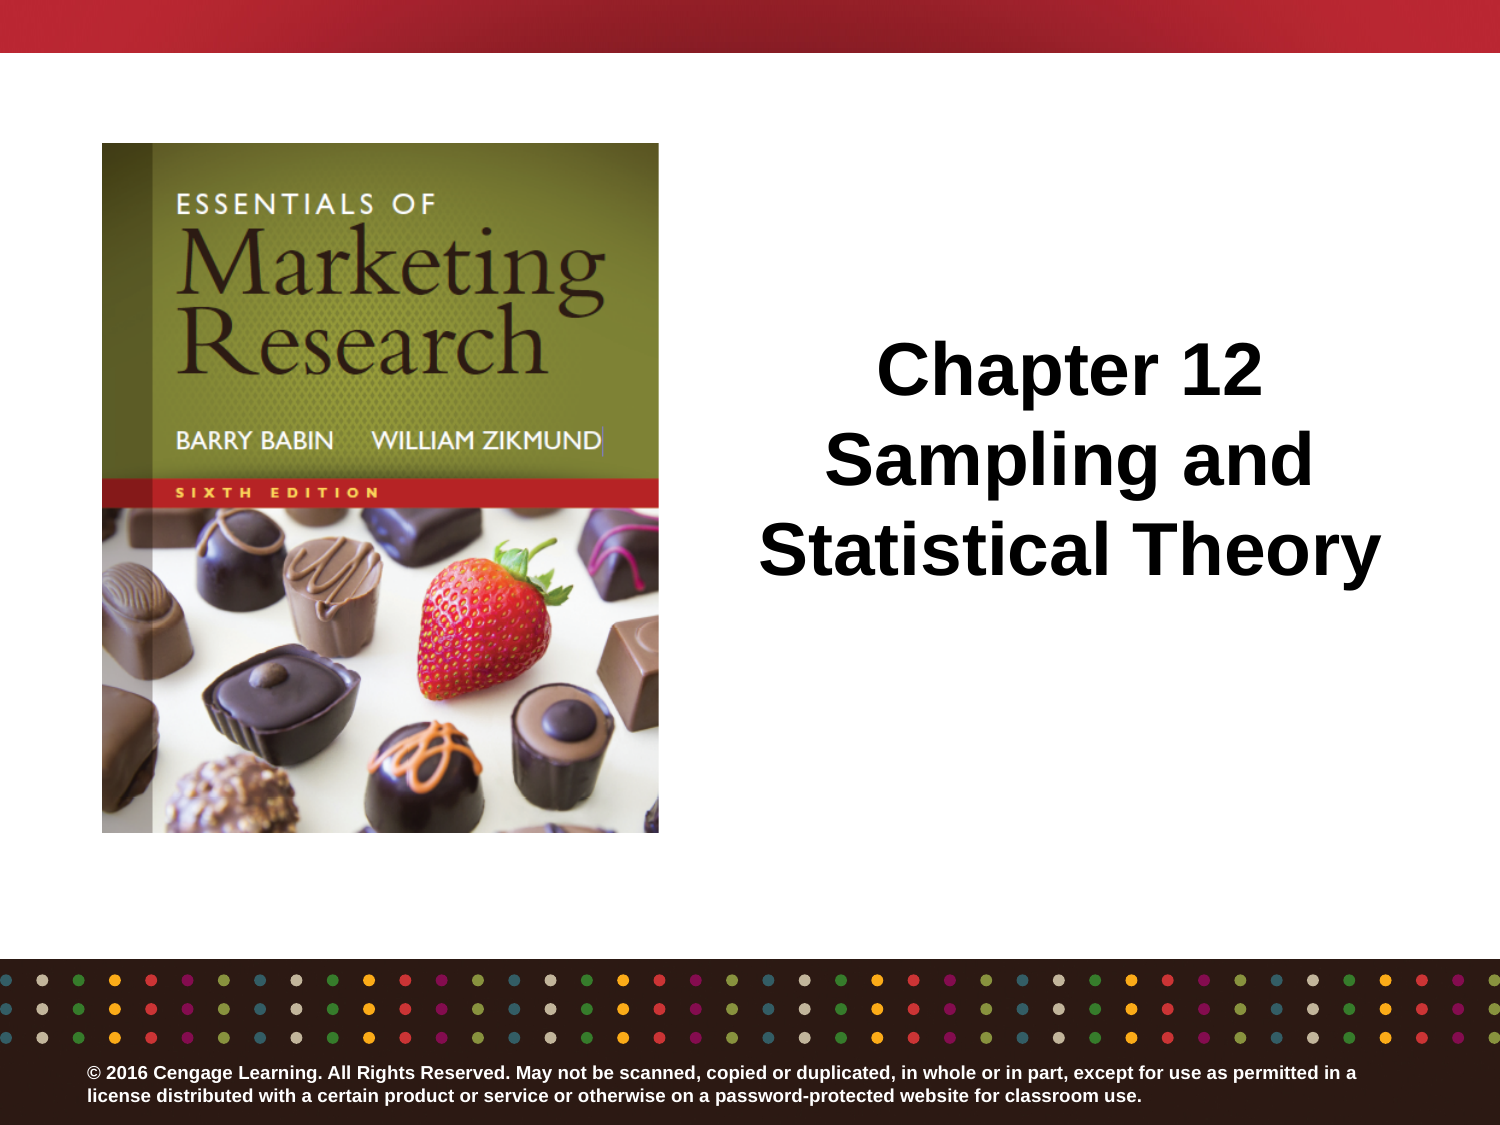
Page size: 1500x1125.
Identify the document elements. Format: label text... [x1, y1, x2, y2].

picture [102, 143, 660, 833]
picture [0, 0, 1500, 53]
picture [0, 959, 1500, 1125]
list Chapter 12 Sampling and Statistical Theory [731, 312, 1410, 691]
